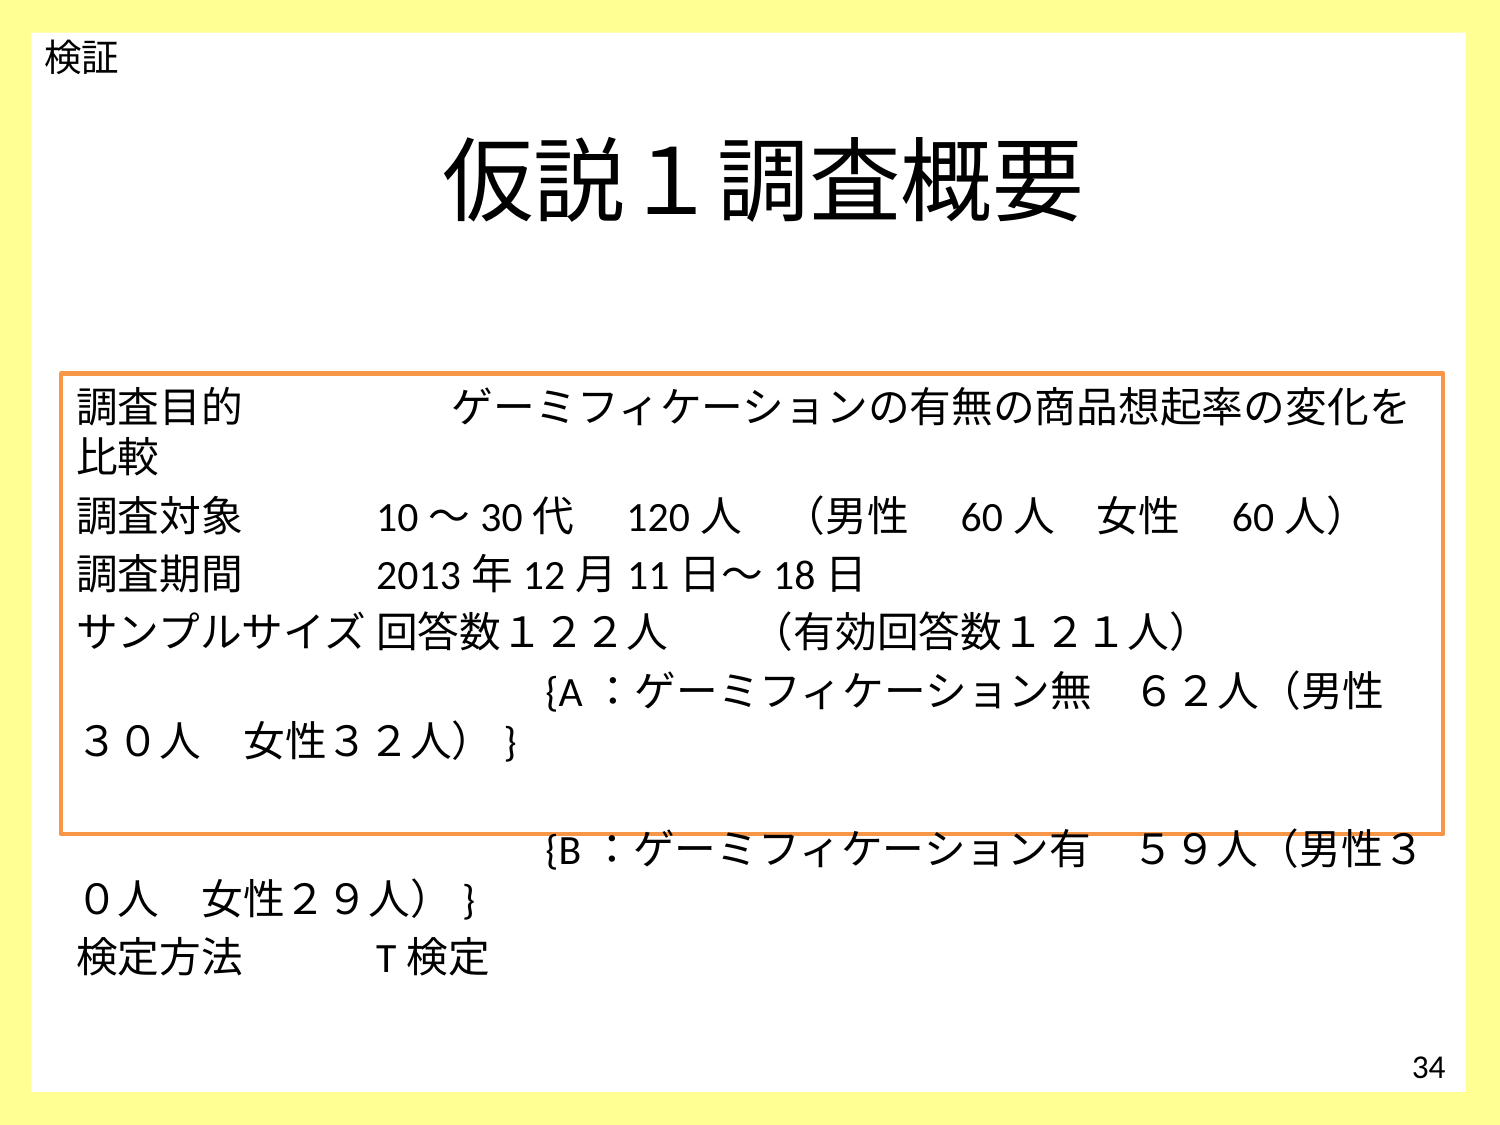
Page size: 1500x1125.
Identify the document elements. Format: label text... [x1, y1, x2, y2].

text_box [0, 0, 1500, 1125]
text_box 調査目的 ゲーミフィケーションの有無の商品想起率の変化を比較 調査対象 10～30代 120人 （男性 60人 女性 60人） 調査期間 2013年12月11日～18日 サンプルサイズ 回答数１２２人 （有効回答数１２１人） {A：ゲーミフィケーション無 ６２人（男性 ３０人 女性３２人）} {B：ゲーミフィケーション有 ５９人（男性３０人 女性２９人）} 検定方法 T検定 [59, 371, 1445, 836]
title 仮説１調査概要 [88, 84, 1439, 272]
text_box 検証 [29, 26, 408, 87]
slide_number 34 [1376, 1035, 1461, 1095]
text_box [0, 35, 1464, 1125]
